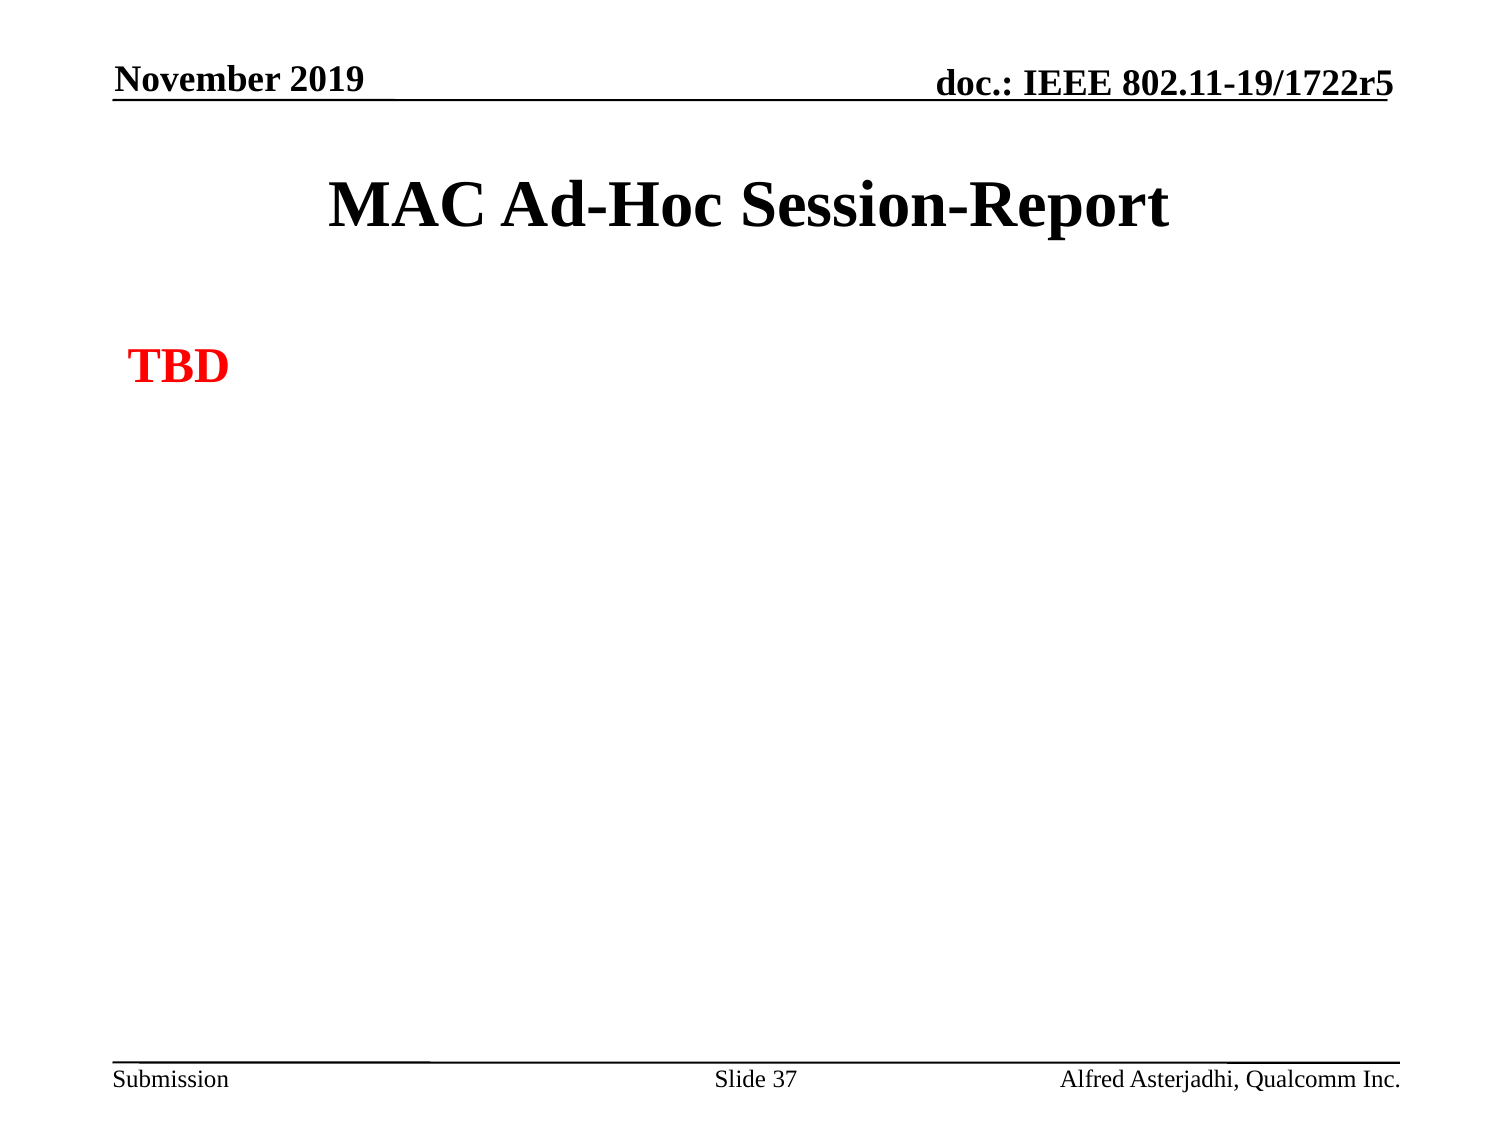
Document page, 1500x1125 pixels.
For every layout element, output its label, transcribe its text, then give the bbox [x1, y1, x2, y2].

footer Alfred Asterjadhi, Qualcomm Inc. [878, 1061, 1402, 1093]
slide_number Slide 37 [712, 1061, 800, 1123]
title MAC Ad-Hoc Session-Report [112, 112, 1388, 288]
list TBD [112, 324, 1388, 1000]
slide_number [114, 54, 423, 100]
